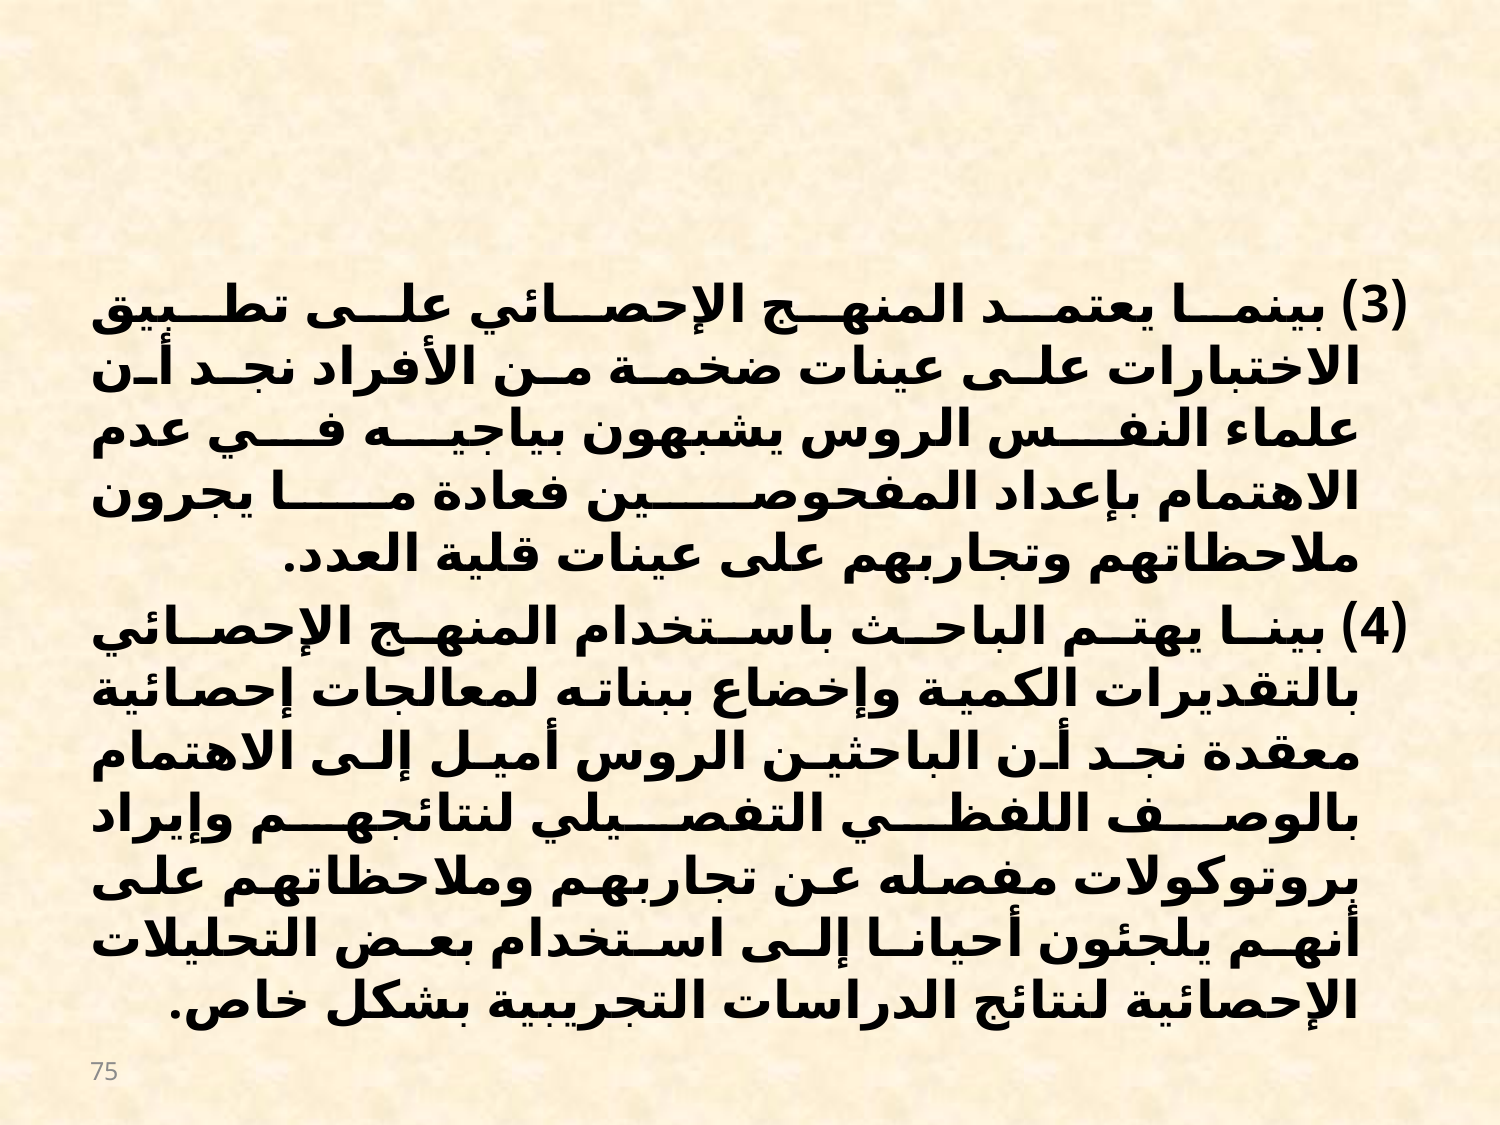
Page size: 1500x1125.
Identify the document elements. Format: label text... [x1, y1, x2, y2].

list (3) بينما يعتمد المنهج الإحصائي على تطبيق الاختبارات على عينات ضخمة من الأفراد نجد أن علماء النفس الروس يشبهون بياجيه في عدم الاهتمام بإعداد المفحوصين فعادة ما يجرون ملاحظاتهم وتجاربهم على عينات قلية العدد. (4) بينا يهتم الباحث باستخدام المنهج الإحصائي بالتقديرات الكمية وإخضاع ببناته لمعالجات إحصائية معقدة نجد أن الباحثين الروس أميل إلى الاهتمام بالوصف اللفظي التفصيلي لنتائجهم وإيراد بروتوكولات مفصله عن تجاربهم وملاحظاتهم على أنهم يلجئون أحيانا إلى استخدام بعض التحليلات الإحصائية لنتائج الدراسات التجريبية بشكل خاص. [75, 262, 1425, 1055]
slide_number 75 [75, 1042, 425, 1103]
picture [0, 0, 1500, 1125]
